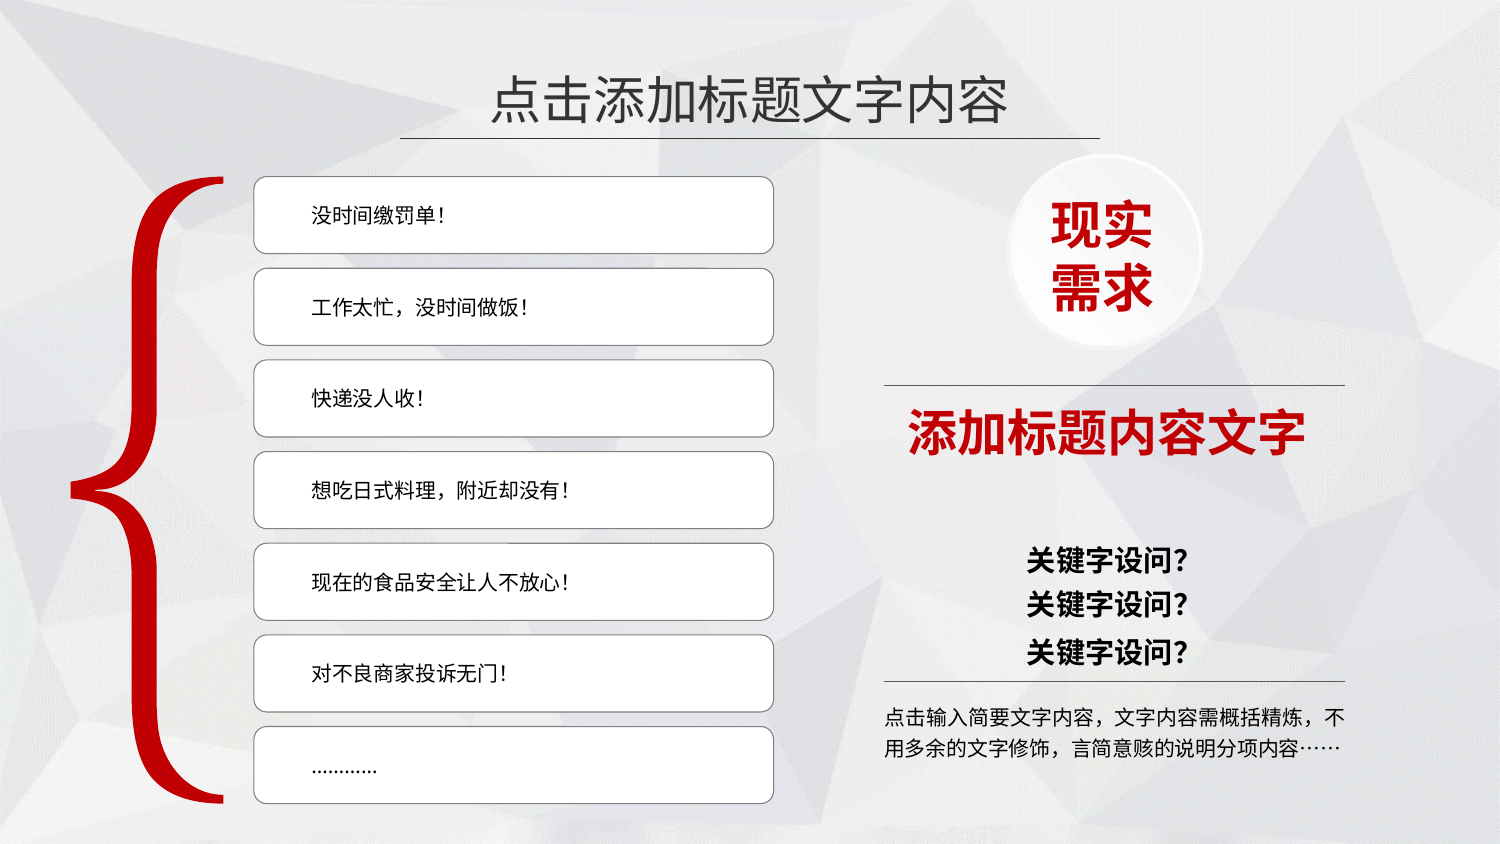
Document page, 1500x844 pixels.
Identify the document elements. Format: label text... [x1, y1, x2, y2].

text_box [251, 266, 776, 348]
text_box 关键字设问？ [984, 542, 1245, 578]
text_box [70, 176, 224, 804]
text_box 添加标题内容文字 [907, 401, 1322, 462]
text_box [251, 632, 776, 715]
text_box 快递没人收！ [311, 385, 691, 411]
text_box 点击输入简要文字内容，文字内容需概括精炼，不用多余的文字修饰，言简意赅的说明分项内容…… [884, 698, 1345, 762]
text_box 对不良商家投诉无门！ [311, 660, 691, 686]
text_box 现在的食品安全让人不放心！ [311, 569, 691, 595]
text_box [251, 449, 776, 531]
text_box 想吃日式料理，附近却没有！ [311, 477, 691, 503]
text_box [251, 357, 776, 440]
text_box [1006, 153, 1204, 351]
text_box [251, 541, 776, 623]
text_box ………… [311, 752, 691, 778]
text_box [251, 174, 776, 256]
text_box [251, 724, 776, 806]
text_box 关键字设问？ [984, 633, 1245, 669]
text_box 工作太忙，没时间做饭！ [311, 294, 691, 320]
picture [0, 0, 1500, 844]
text_box 没时间缴罚单！ [311, 202, 691, 228]
text_box 点击添加标题文字内容 [472, 60, 1028, 137]
text_box 关键字设问？ [984, 586, 1245, 622]
